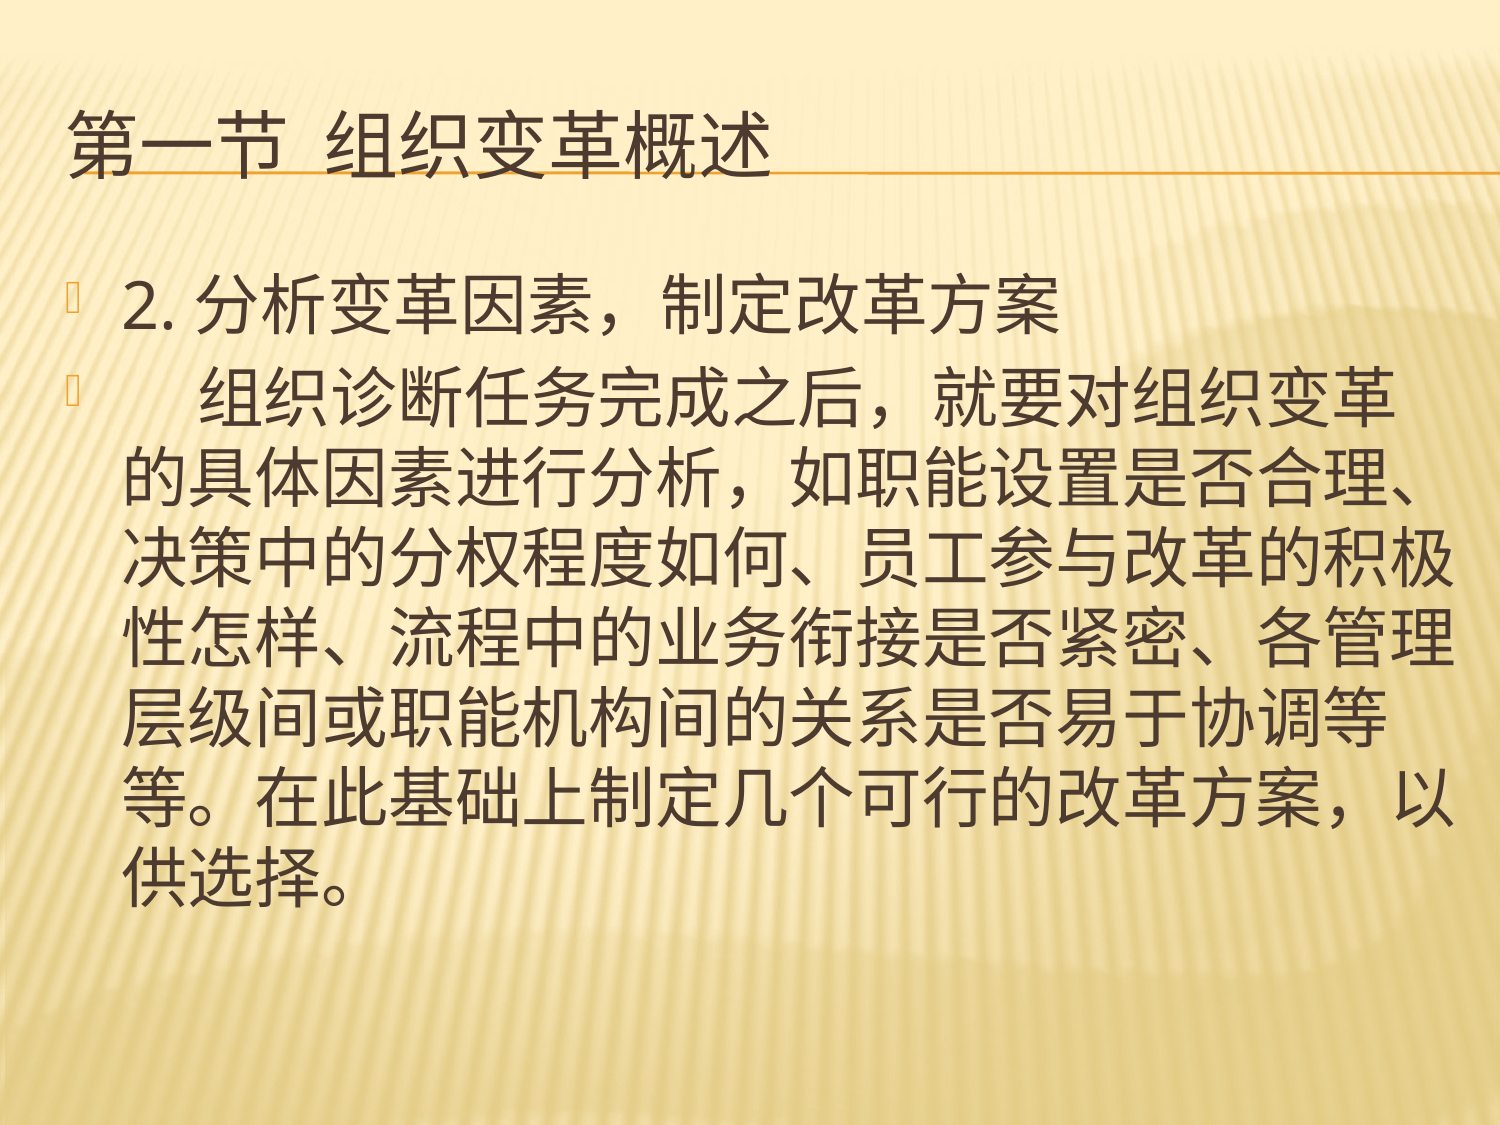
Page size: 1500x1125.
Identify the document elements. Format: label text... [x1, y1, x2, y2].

list 2.分析变革因素，制定改革方案 组织诊断任务完成之后，就要对组织变革的具体因素进行分析，如职能设置是否合理、决策中的分权程度如何、员工参与改革的积极性怎样、流程中的业务衔接是否紧密、各管理层级间或职能机构间的关系是否易于协调等等。在此基础上制定几个可行的改革方案，以供选择。 [49, 254, 1476, 998]
title 第一节 组织变革概述 [50, 75, 1475, 213]
